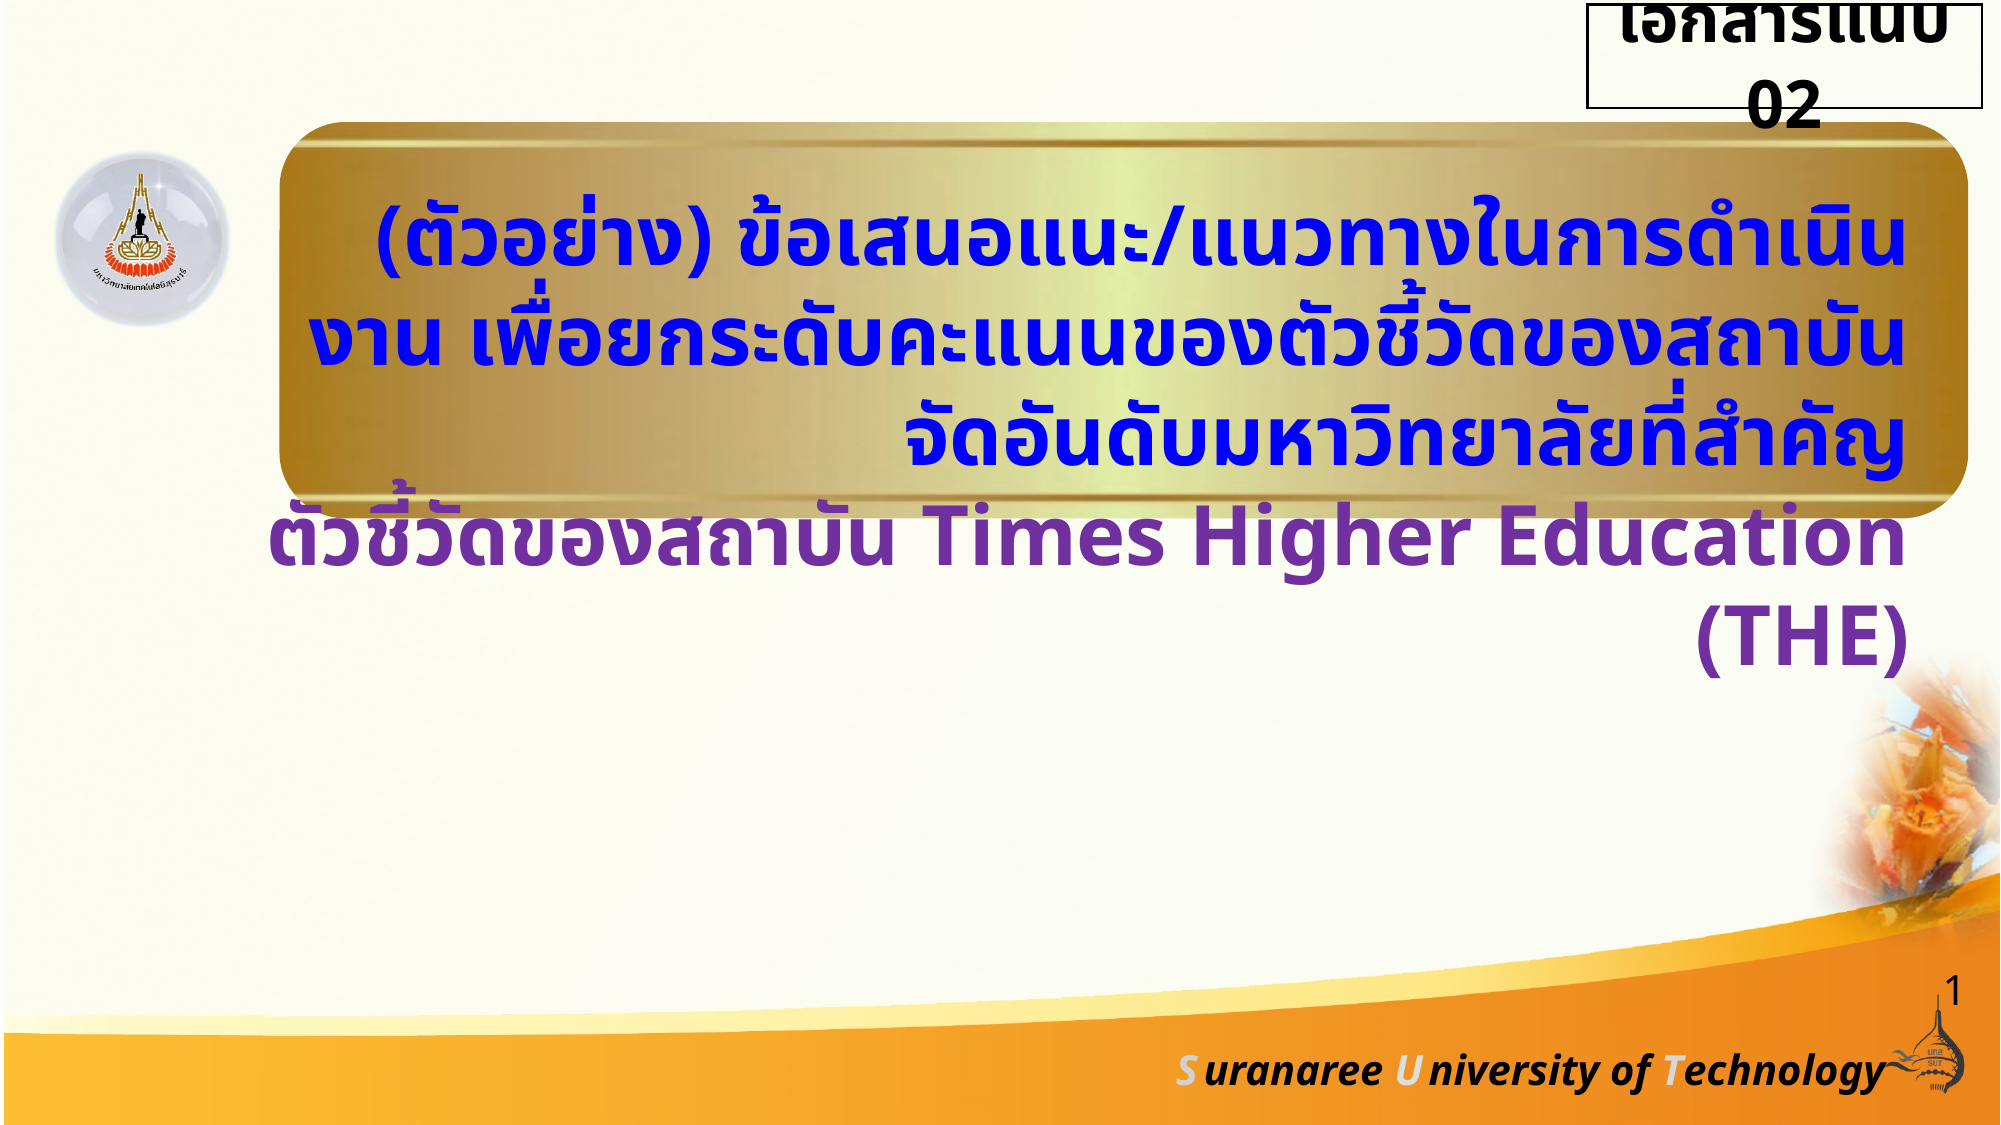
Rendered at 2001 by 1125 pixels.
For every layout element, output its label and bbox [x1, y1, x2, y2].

text_box [60, 156, 224, 321]
picture [4, 0, 2000, 1125]
